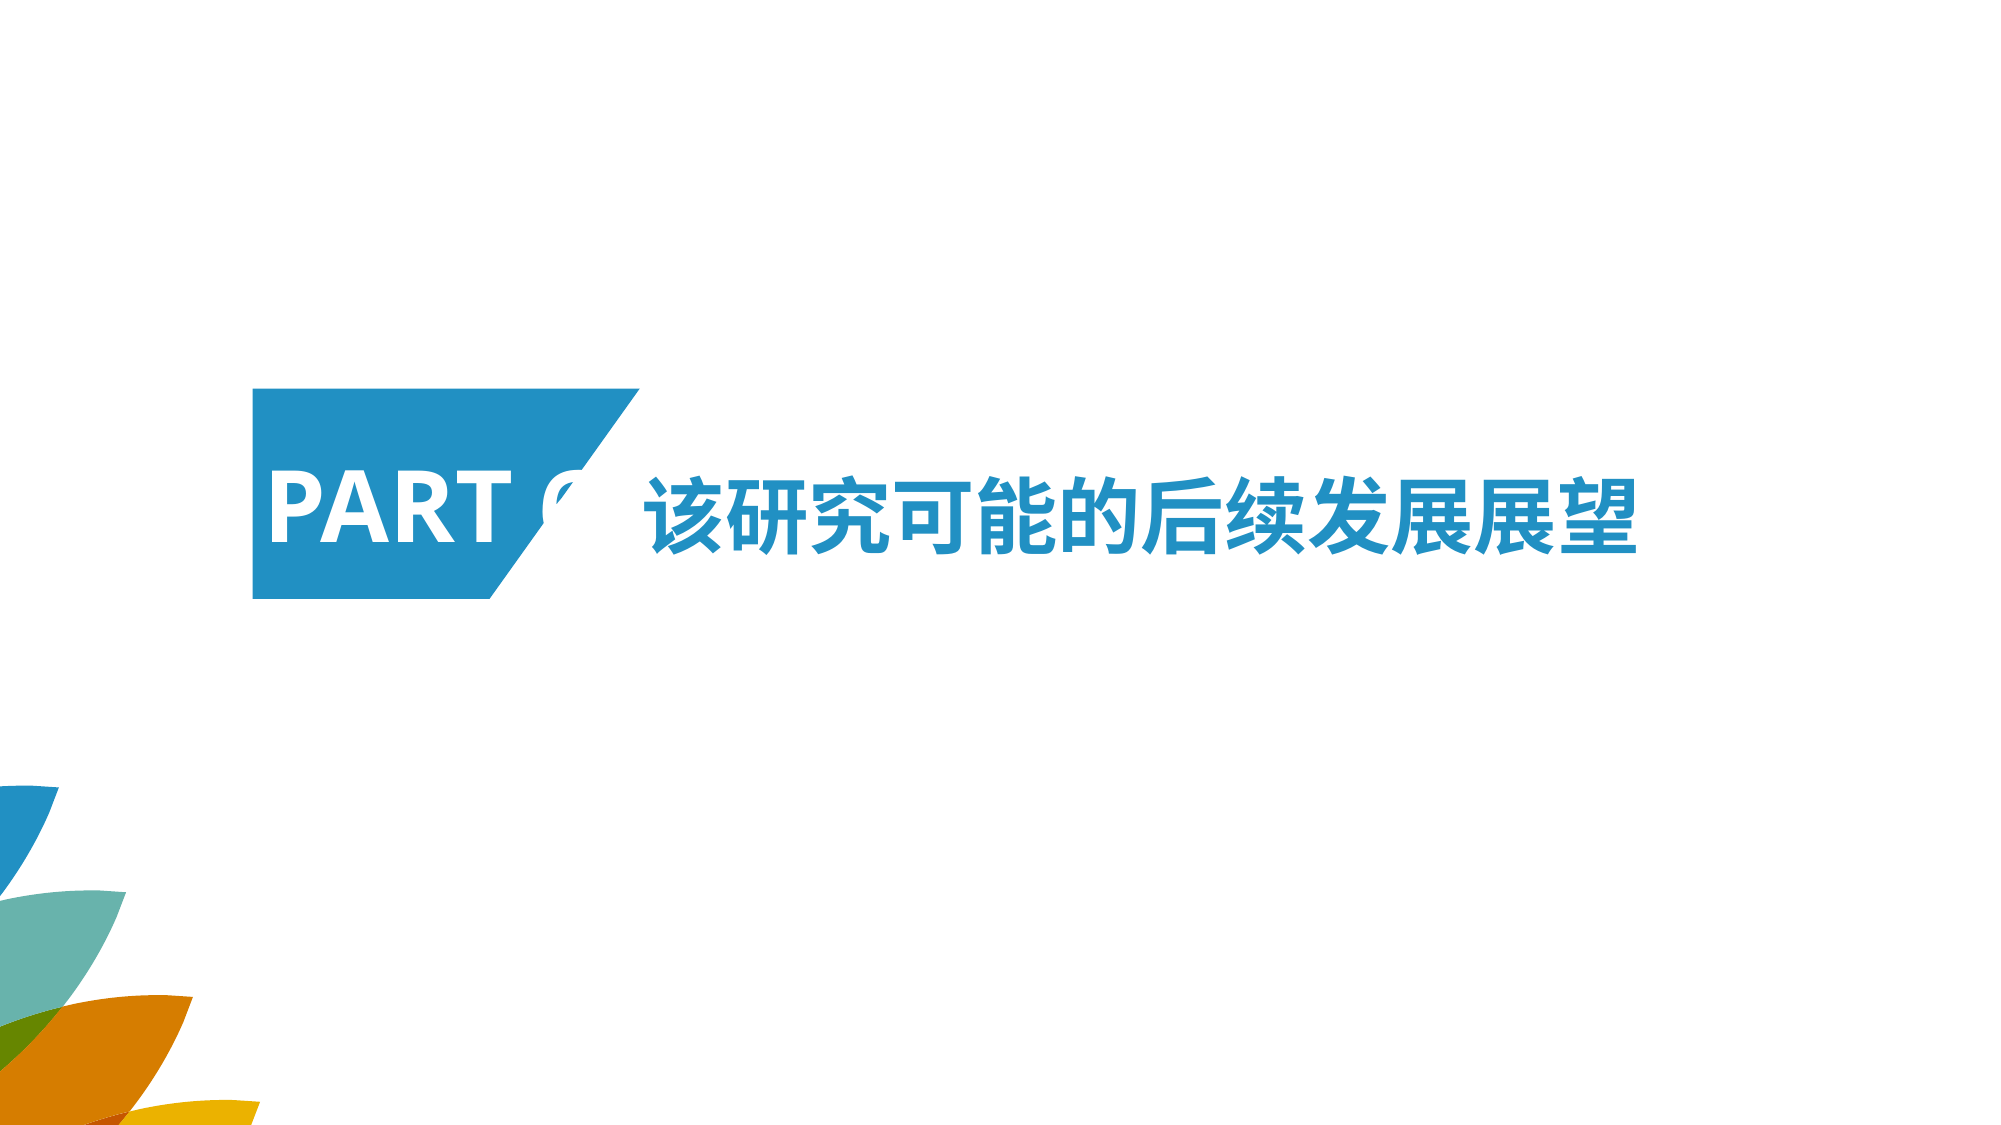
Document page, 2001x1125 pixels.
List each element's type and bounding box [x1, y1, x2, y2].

text_box [0, 845, 310, 1125]
text_box [248, 388, 1814, 599]
